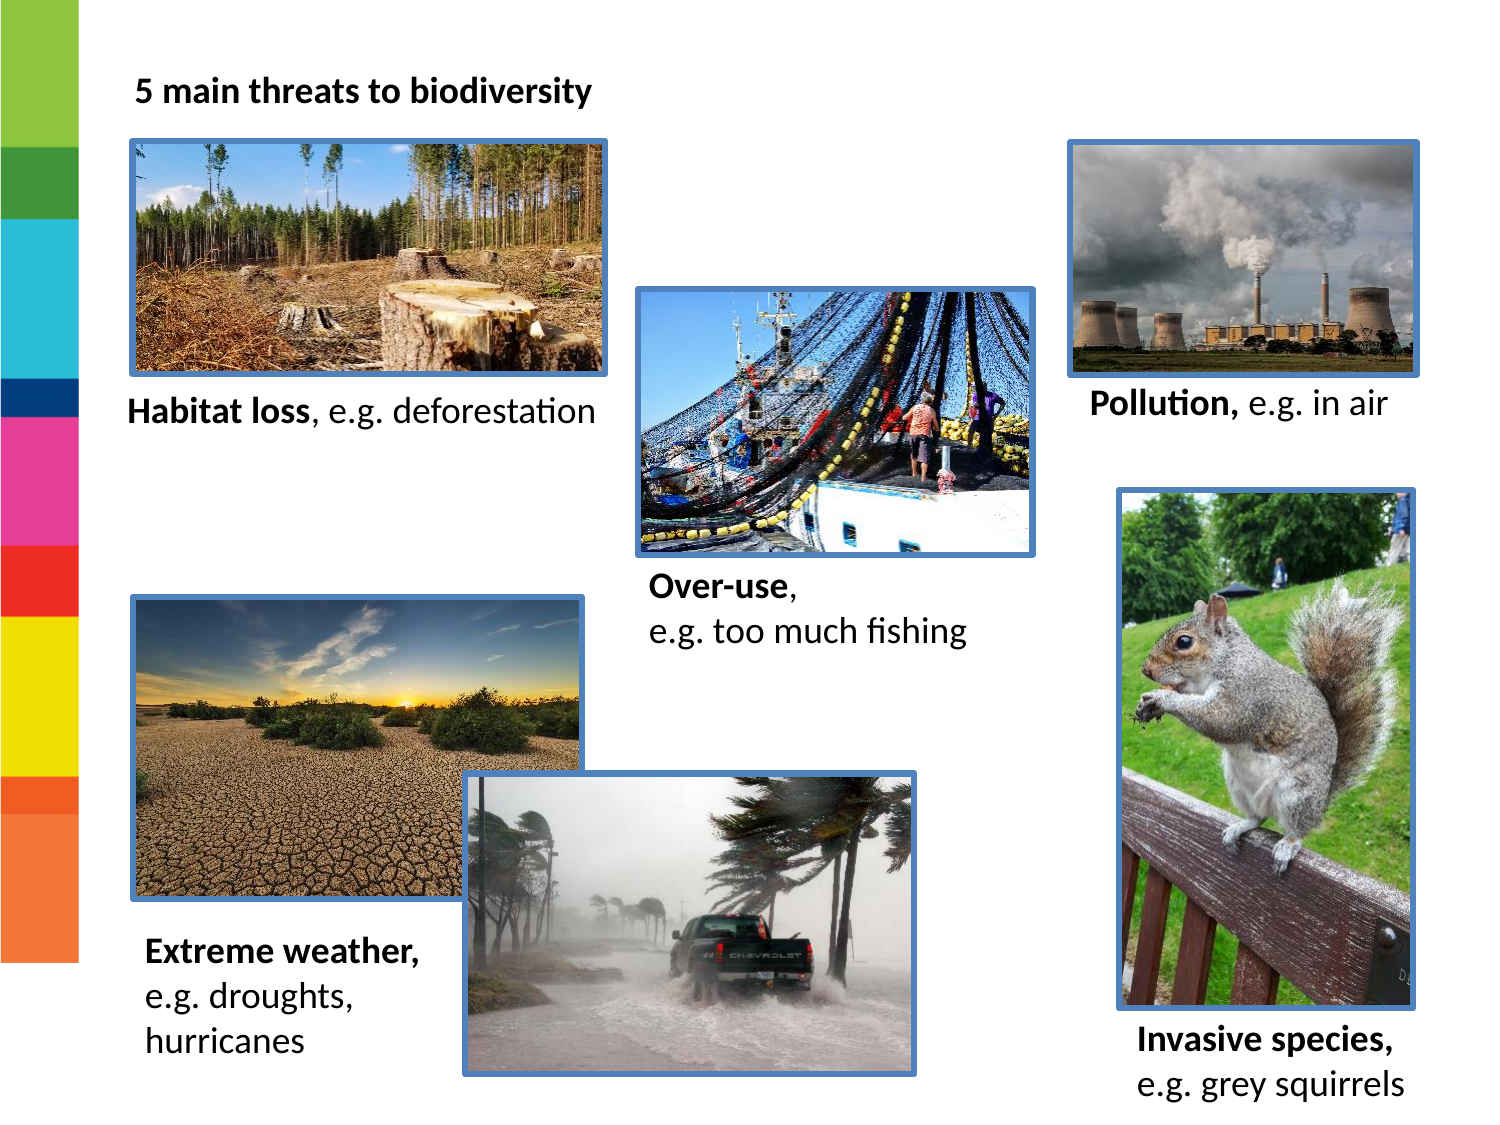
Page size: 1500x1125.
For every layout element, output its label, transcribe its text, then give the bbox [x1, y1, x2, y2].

picture [1121, 493, 1411, 1006]
picture [640, 292, 1030, 553]
text_box Invasive species, e.g. grey squirrels [1122, 1006, 1479, 1111]
picture [1, 0, 78, 962]
text_box Habitat loss, e.g. deforestation [112, 378, 635, 439]
picture [135, 599, 912, 1072]
picture [1073, 144, 1414, 373]
text_box Over-use, e.g. too much fishing [634, 553, 1077, 659]
text_box 5 main threats to biodiversity [119, 58, 608, 119]
picture [135, 143, 603, 372]
text_box Pollution, e.g. in air [1075, 380, 1404, 431]
text_box Extreme weather, e.g. droughts, hurricanes [130, 918, 443, 1069]
